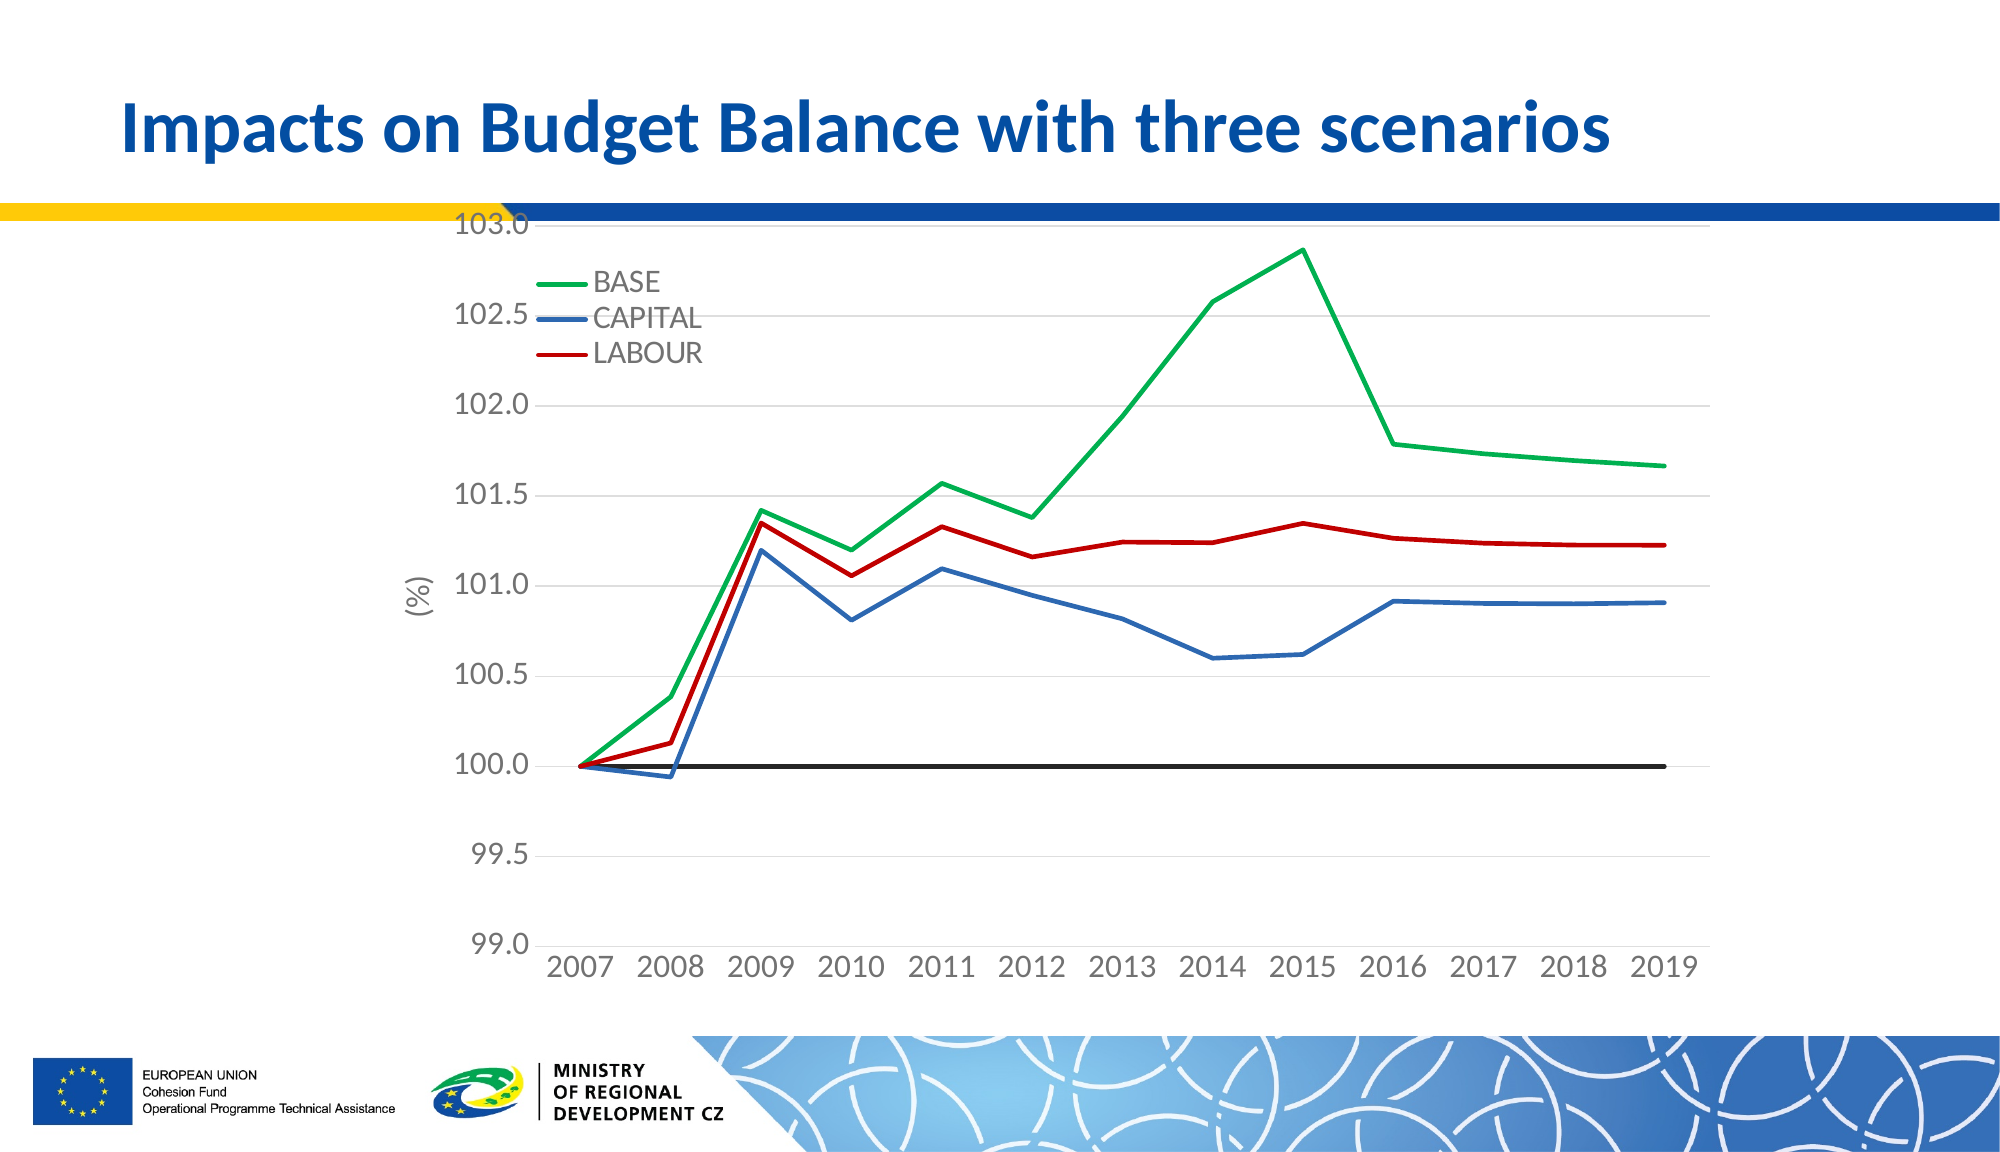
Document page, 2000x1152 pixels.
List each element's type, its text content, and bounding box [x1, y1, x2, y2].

chart [393, 209, 1780, 1035]
picture [0, 1036, 2000, 1152]
picture [0, 203, 2000, 221]
title Impacts on Budget Balance with three scenarios [99, 46, 1900, 198]
